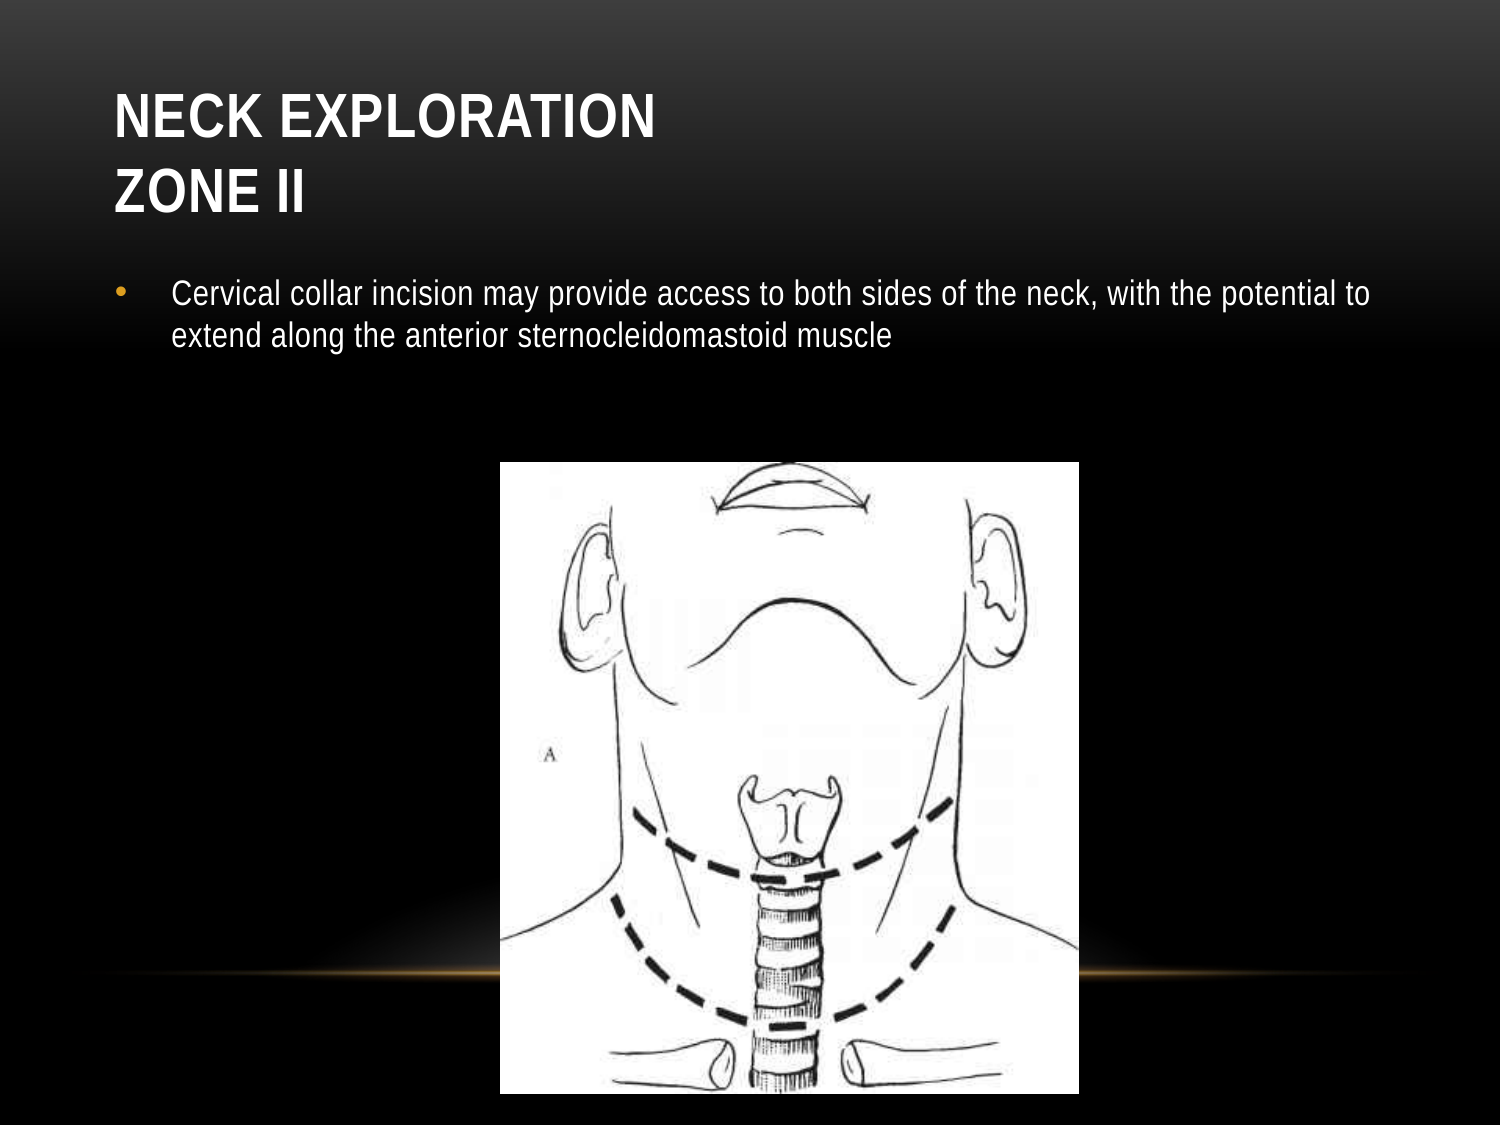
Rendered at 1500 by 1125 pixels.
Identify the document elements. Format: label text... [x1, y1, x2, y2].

picture [0, 0, 1500, 1125]
list Cervical collar incision may provide access to both sides of the neck, with the potential to extend along the anterior sternocleidomastoid muscle [99, 262, 1400, 975]
title NECK EXPLORATION ZONE II [99, 45, 1400, 233]
